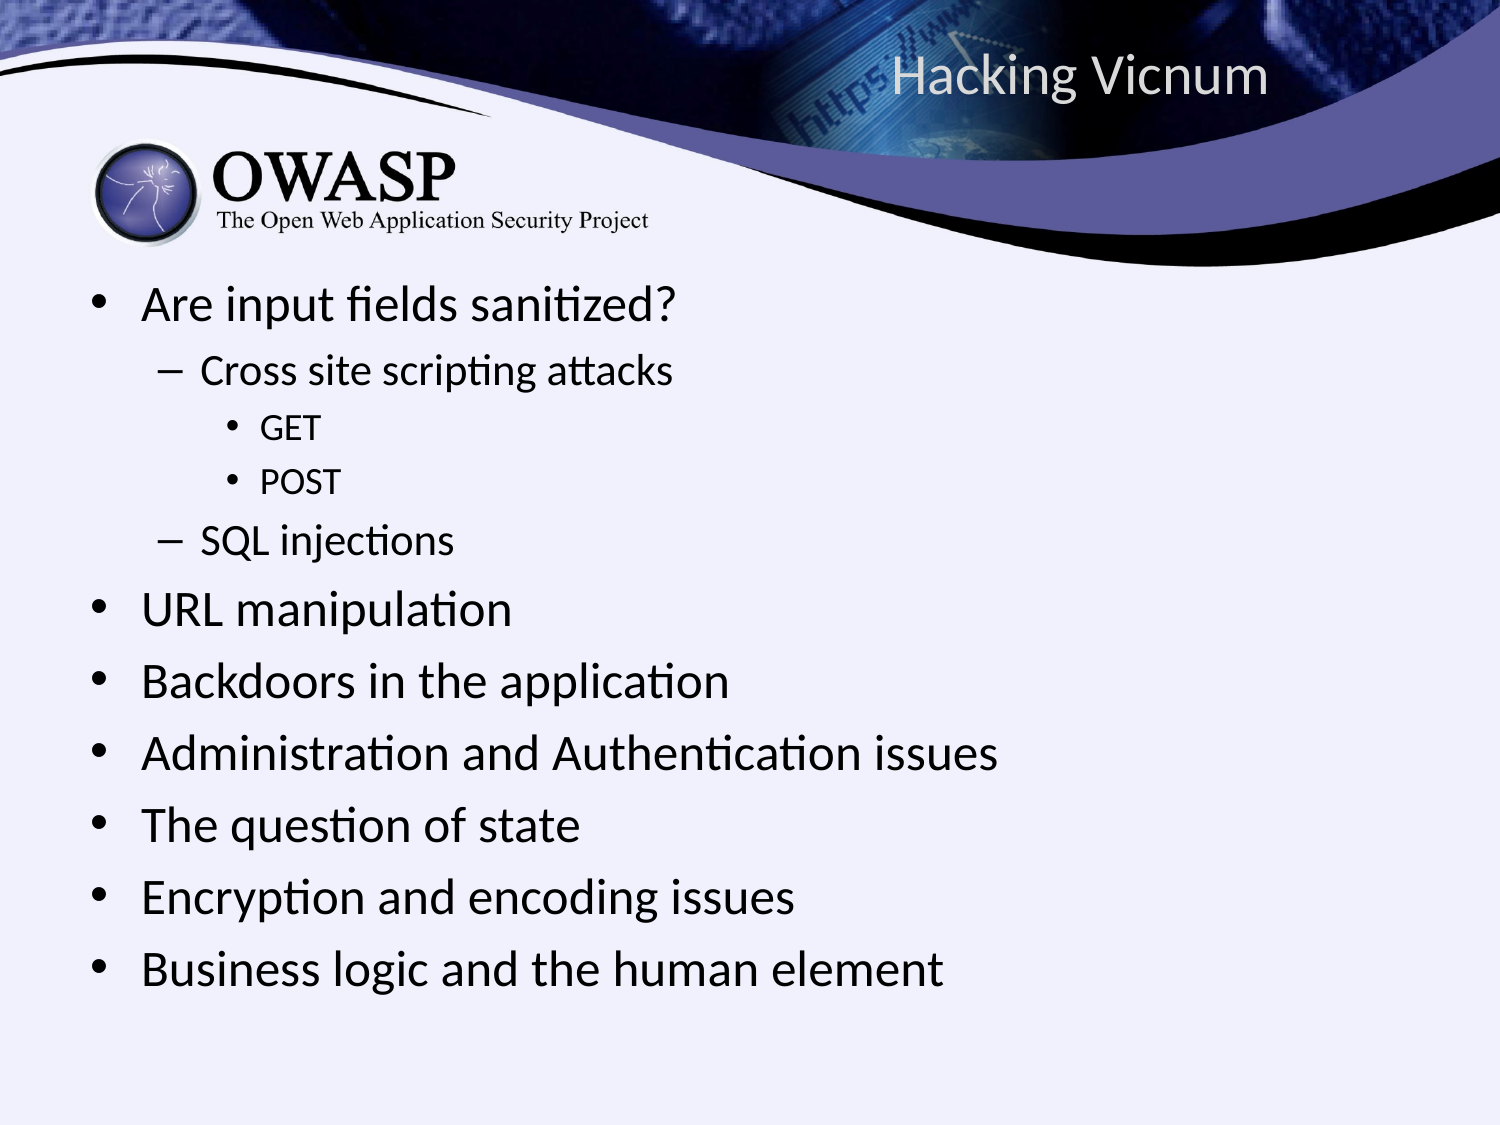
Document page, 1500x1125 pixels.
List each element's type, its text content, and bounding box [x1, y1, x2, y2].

title Hacking Vicnum [699, 12, 1475, 130]
list Are input fields sanitized? Cross site scripting attacks GET POST SQL injections URL manipulation Backdoors in the application Administration and Authentication issues The question of state Encryption and encoding issues Business logic and the human element [75, 262, 1425, 1005]
picture [0, 0, 1500, 1125]
